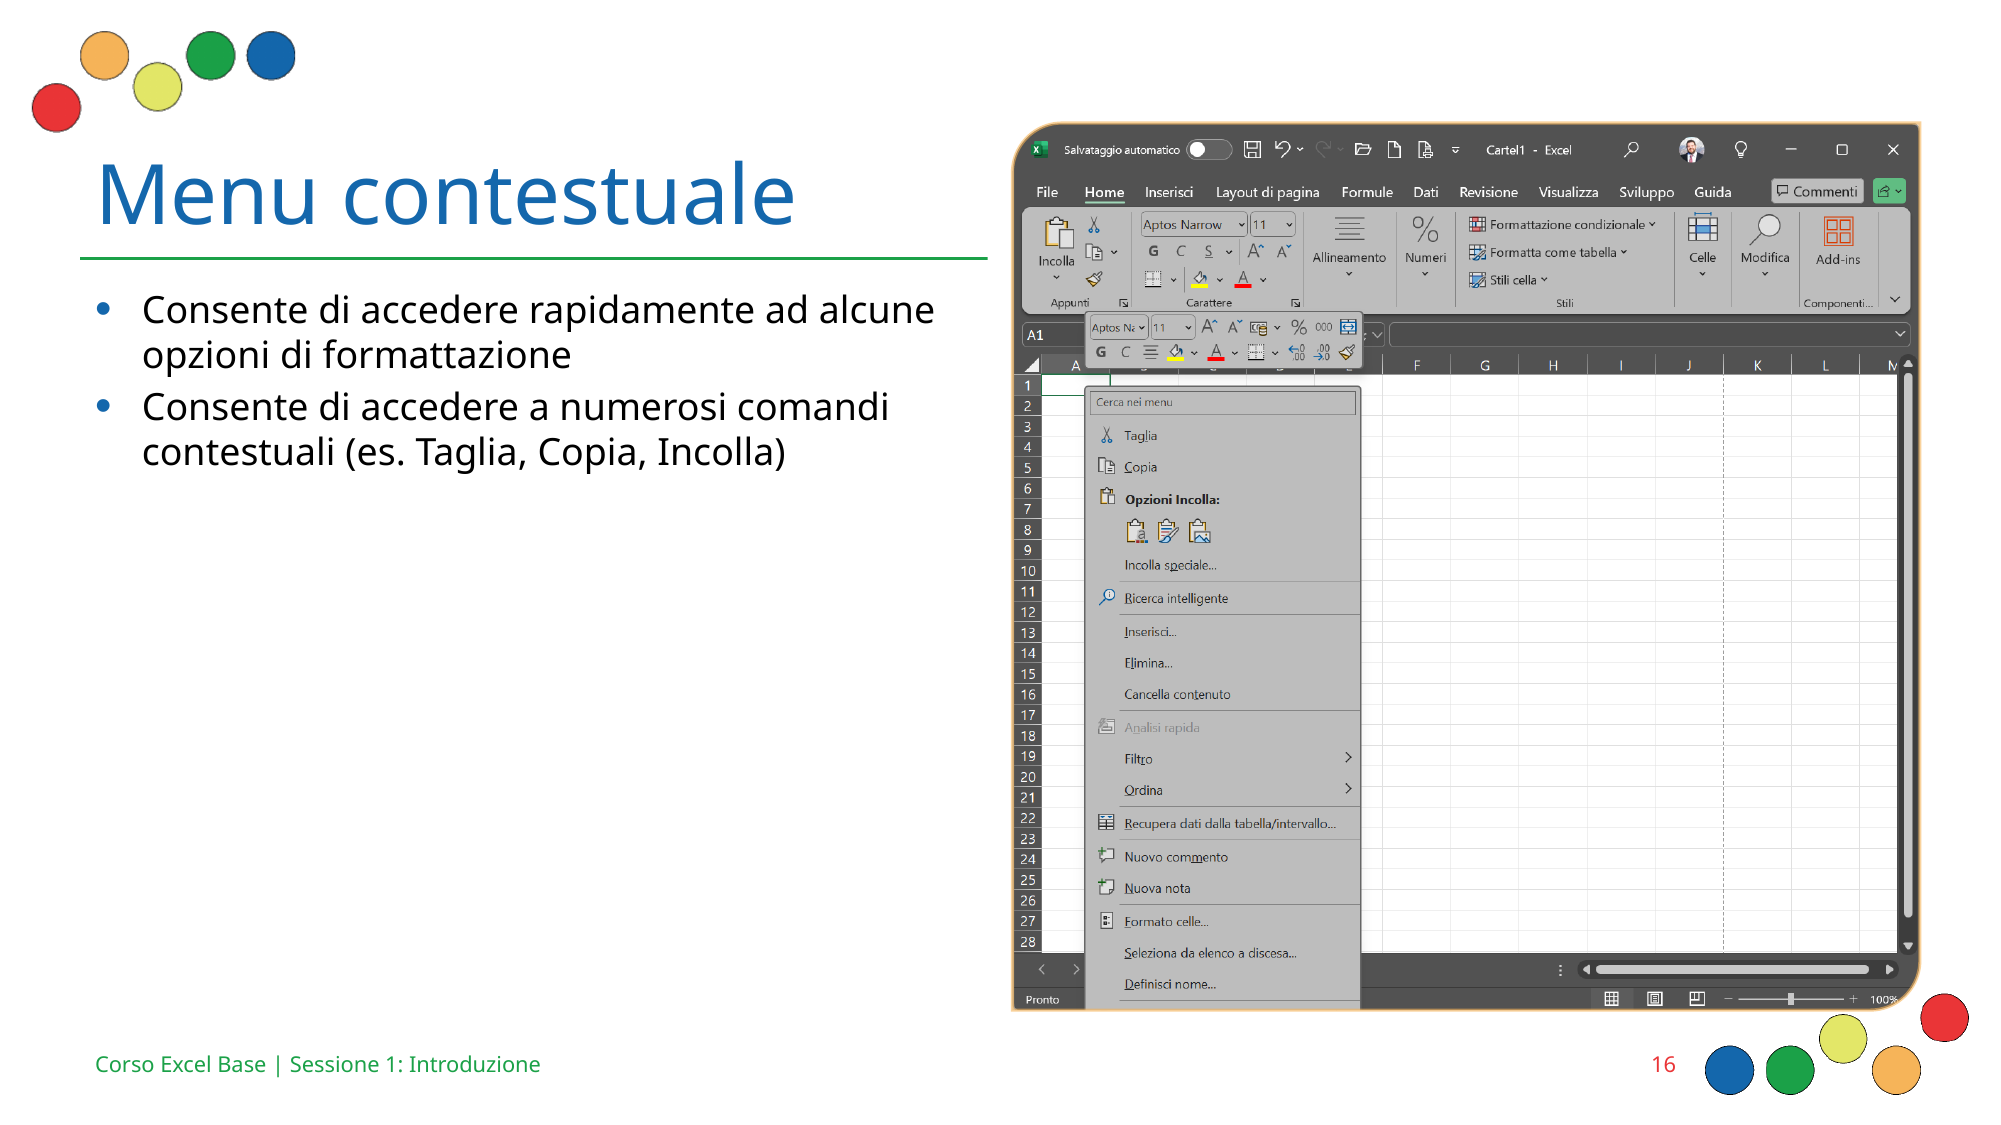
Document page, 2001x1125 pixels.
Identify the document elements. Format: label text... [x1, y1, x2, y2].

picture [1012, 122, 1971, 1096]
list Consente di accedere rapidamente ad alcune opzioni di formattazione Consente di accedere a numerosi comandi contestuali (es. Taglia, Copia, Incolla) [80, 278, 988, 1011]
footer Corso Excel Base | Sessione 1: Introduzione [80, 1035, 1571, 1096]
slide_number 16 [1583, 1035, 1692, 1096]
picture [29, 30, 295, 135]
title Menu contestuale [80, 123, 988, 259]
